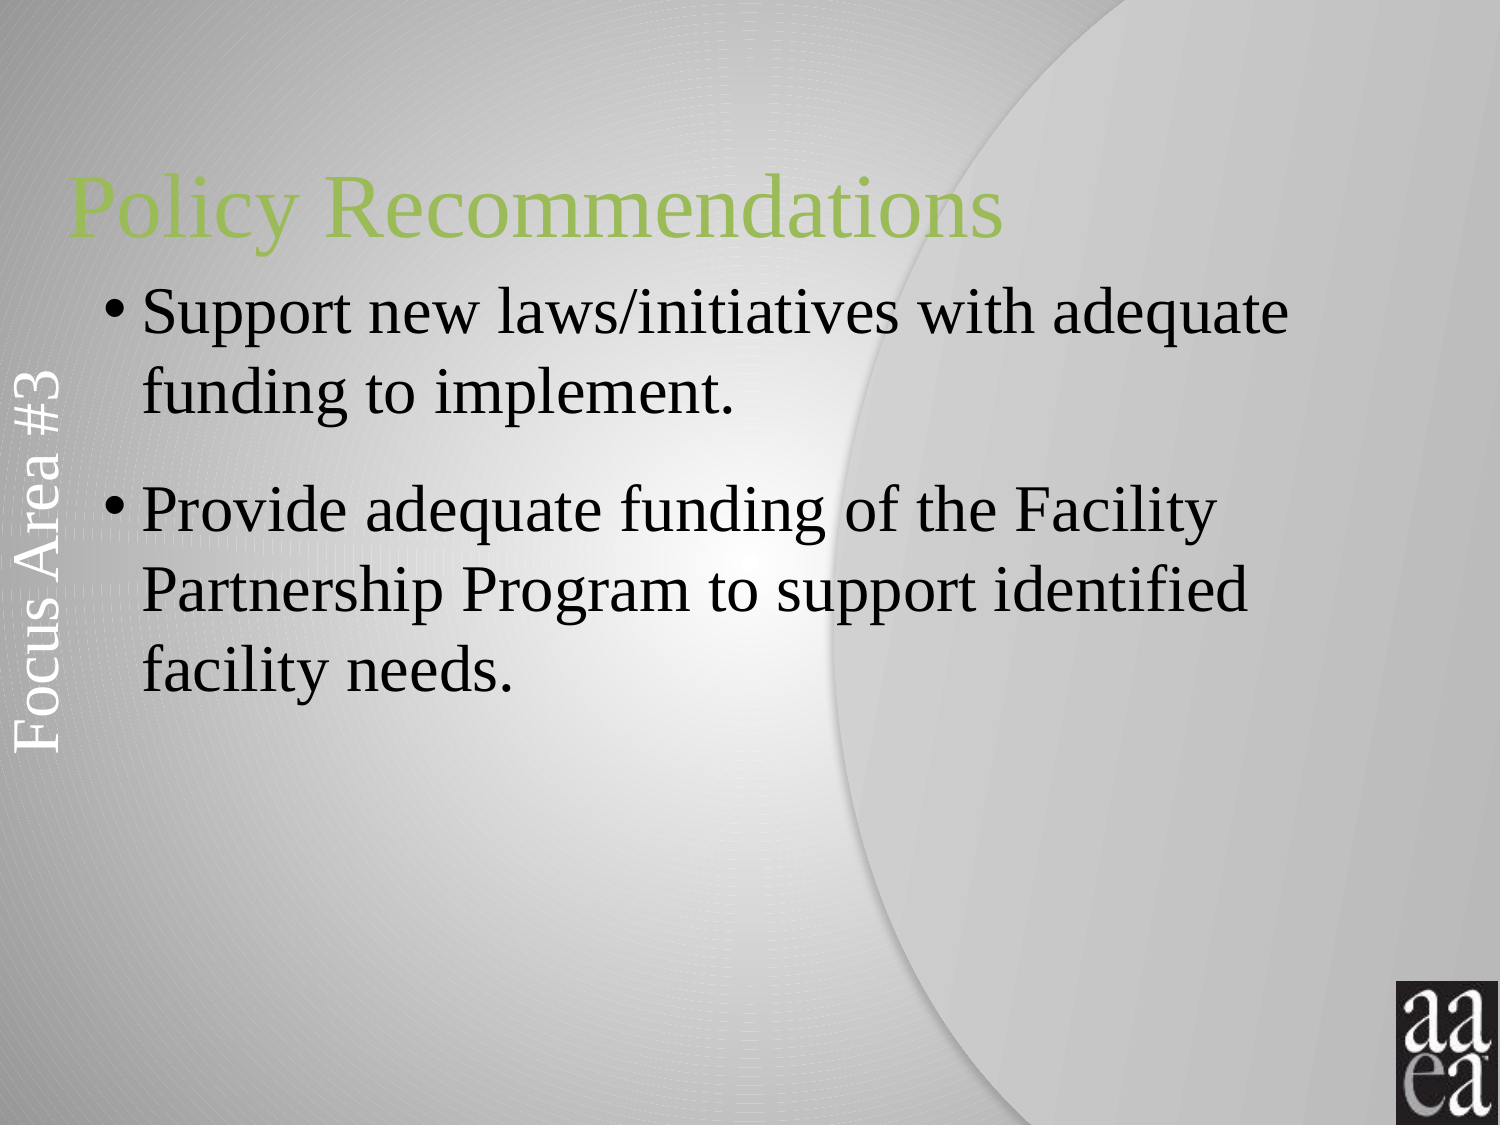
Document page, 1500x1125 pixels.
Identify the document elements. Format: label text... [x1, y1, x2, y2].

title Policy Recommendations [51, 131, 1449, 226]
picture [1396, 981, 1498, 1125]
list Support new laws/initiatives with adequate funding to implement. Provide adequate funding of the Facility Partnership Program to support identified facility needs. [51, 252, 1449, 1000]
text_box Focus Area #3 [0, 140, 77, 985]
